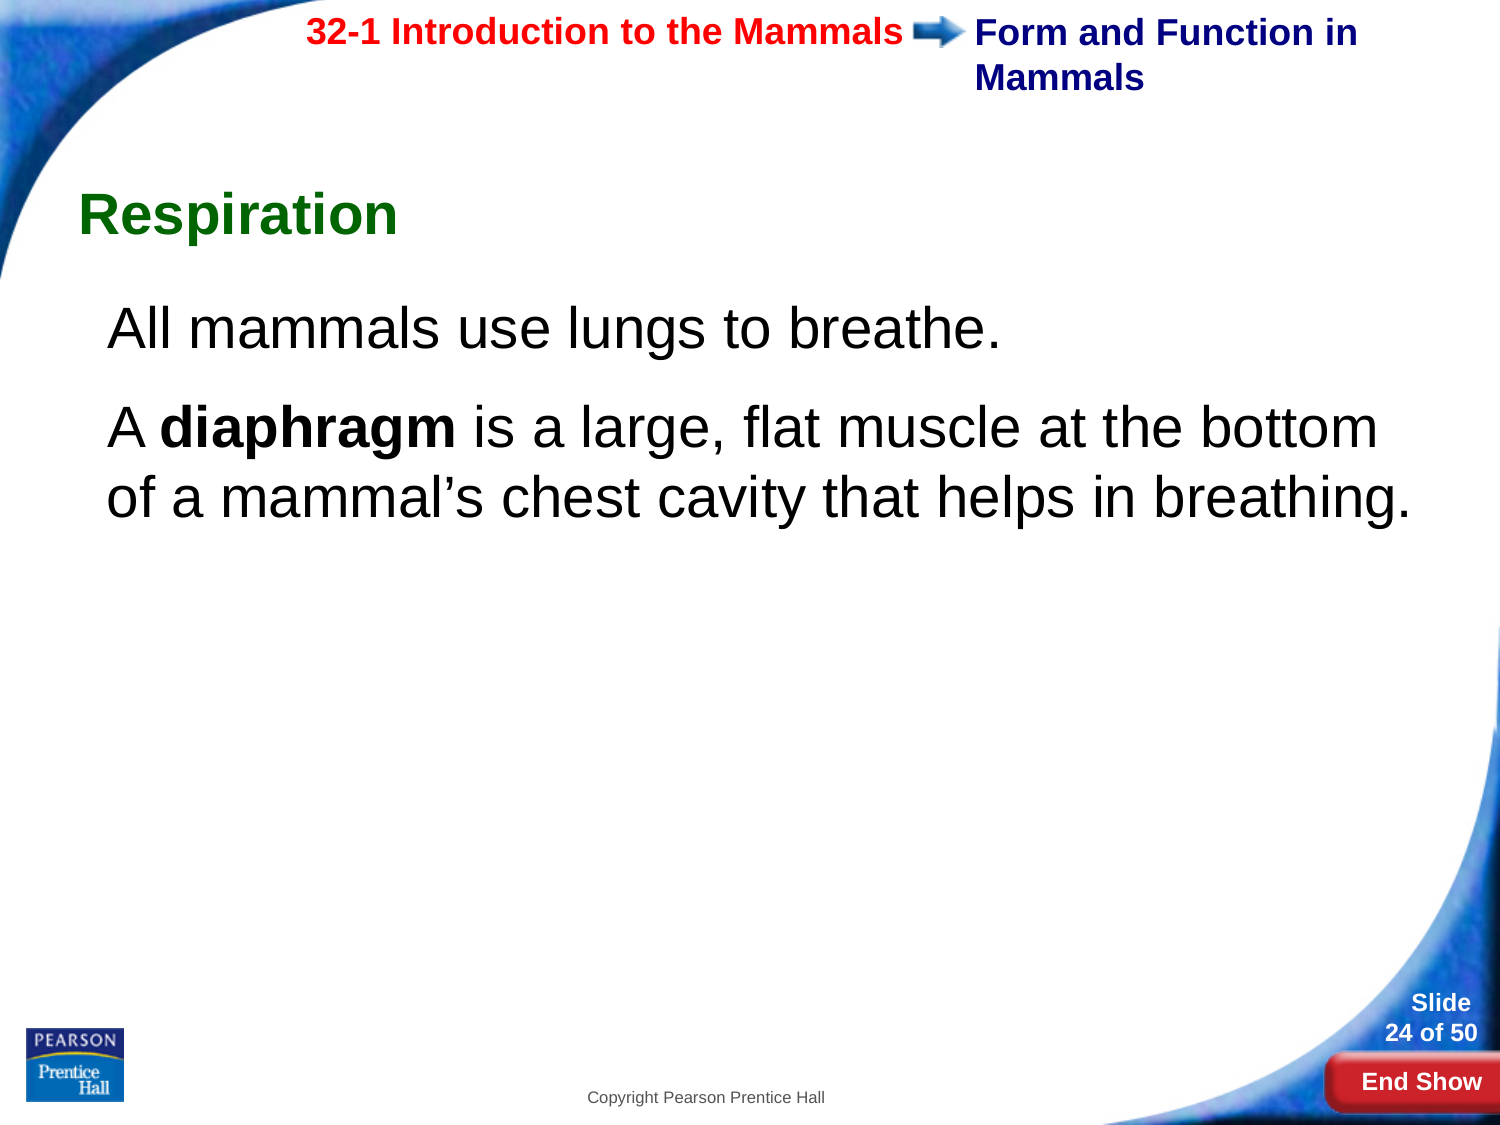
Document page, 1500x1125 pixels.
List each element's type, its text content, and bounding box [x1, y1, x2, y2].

title Form and Function in Mammals [959, 0, 1500, 76]
footer Copyright Pearson Prentice Hall [468, 1078, 945, 1105]
picture [0, 0, 1500, 1125]
list Respiration All mammals use lungs to breathe. A diaphragm is a large, flat muscle at the bottom of a mammal’s chest cavity that helps in breathing. [44, 179, 1448, 976]
